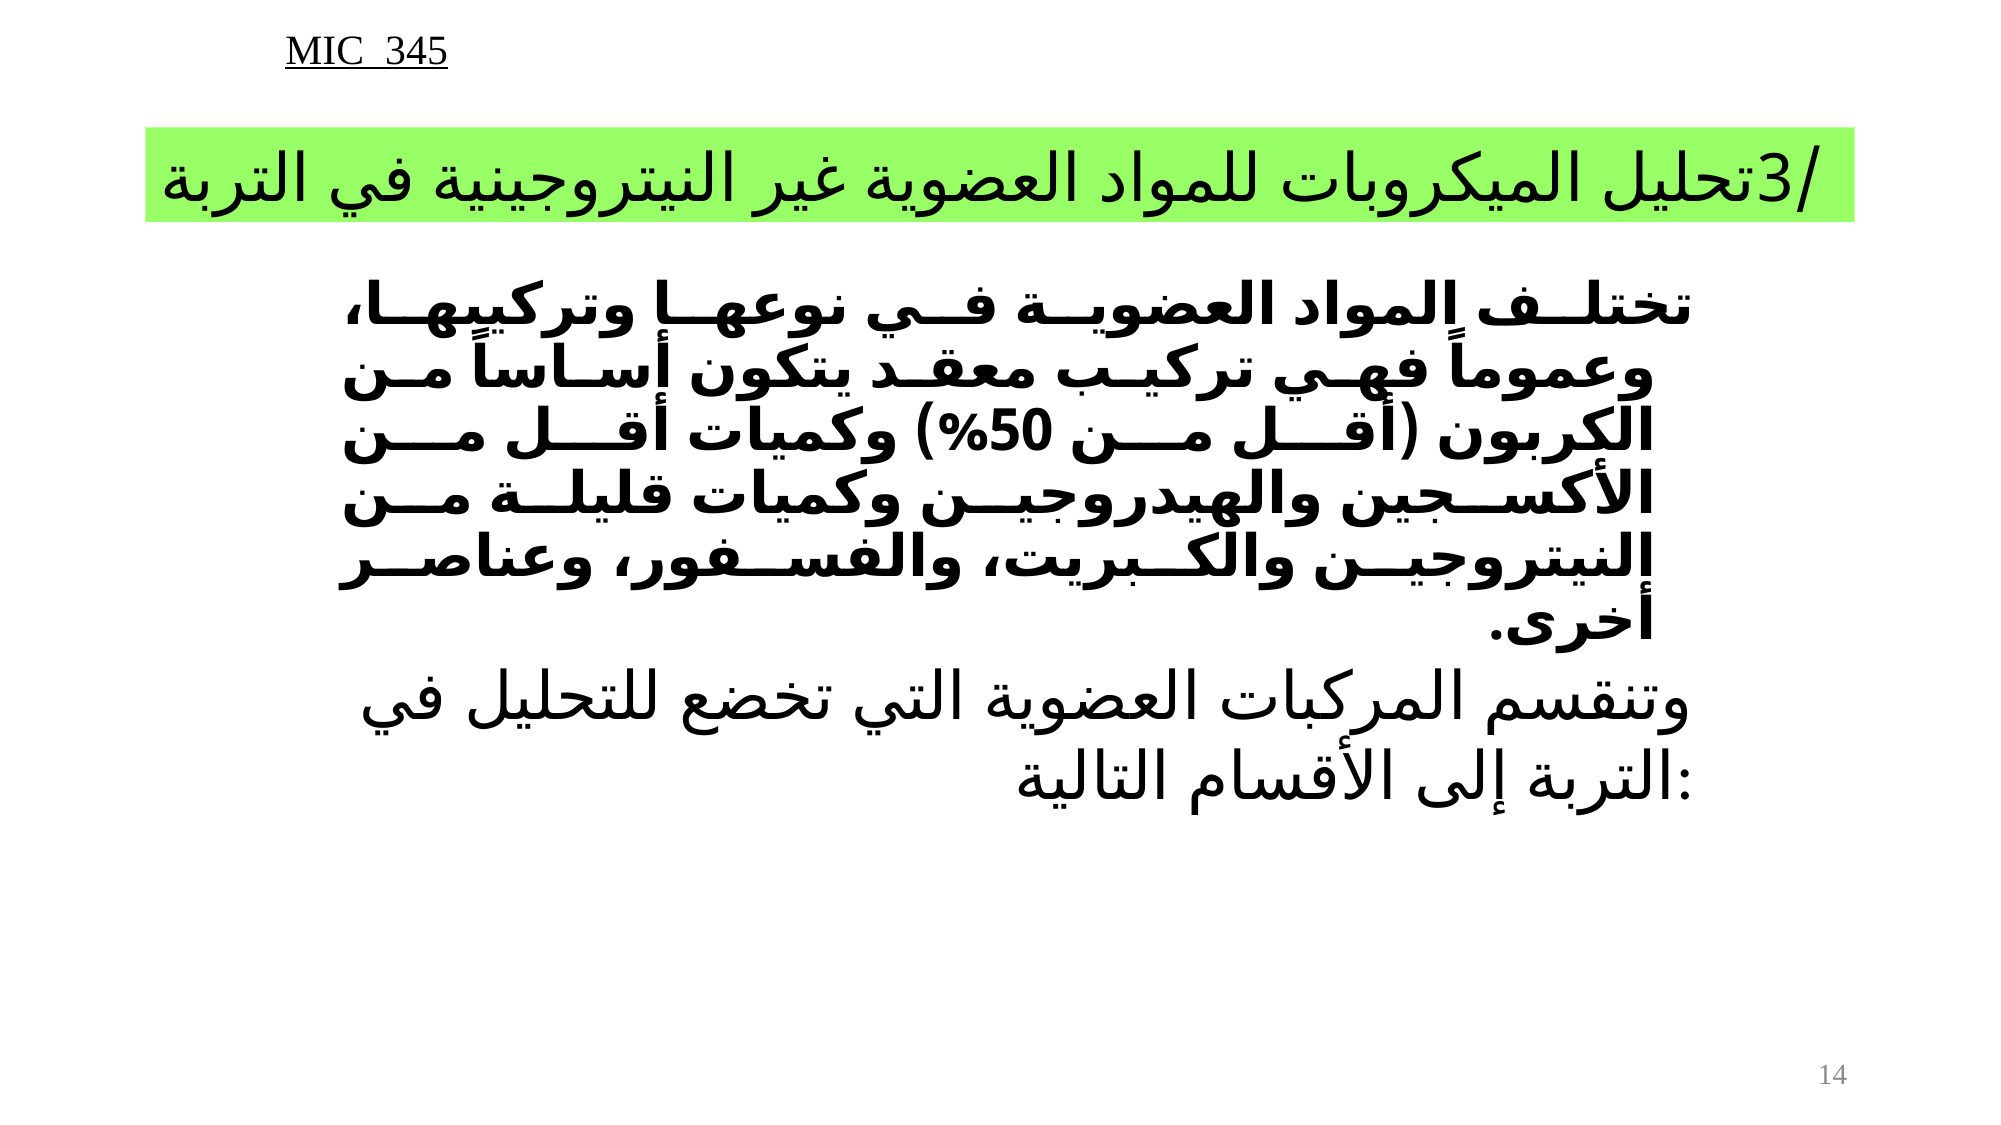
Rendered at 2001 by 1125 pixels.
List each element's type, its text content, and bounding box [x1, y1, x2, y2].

text_box وتنقسم المركبات العضوية التي تخضع للتحليل في التربة إلى الأقسام التالية: [326, 645, 1709, 917]
list تختلف المواد العضوية في نوعها وتركيبها، وعموماً فهي تركيب معقد يتكون أساساً من الكربون (أقل من 50%) وكميات أقل من الأكسجين والهيدروجين وكميات قليلة من النيتروجين والكبريت، والفسفور، وعناصر أخرى. [326, 267, 1709, 634]
text_box MIC 345 [270, 0, 1721, 121]
text_box /3تحليل الميكروبات للمواد العضوية غير النيتروجينية في التربة [145, 127, 1855, 222]
slide_number 14 [1412, 1042, 1863, 1103]
